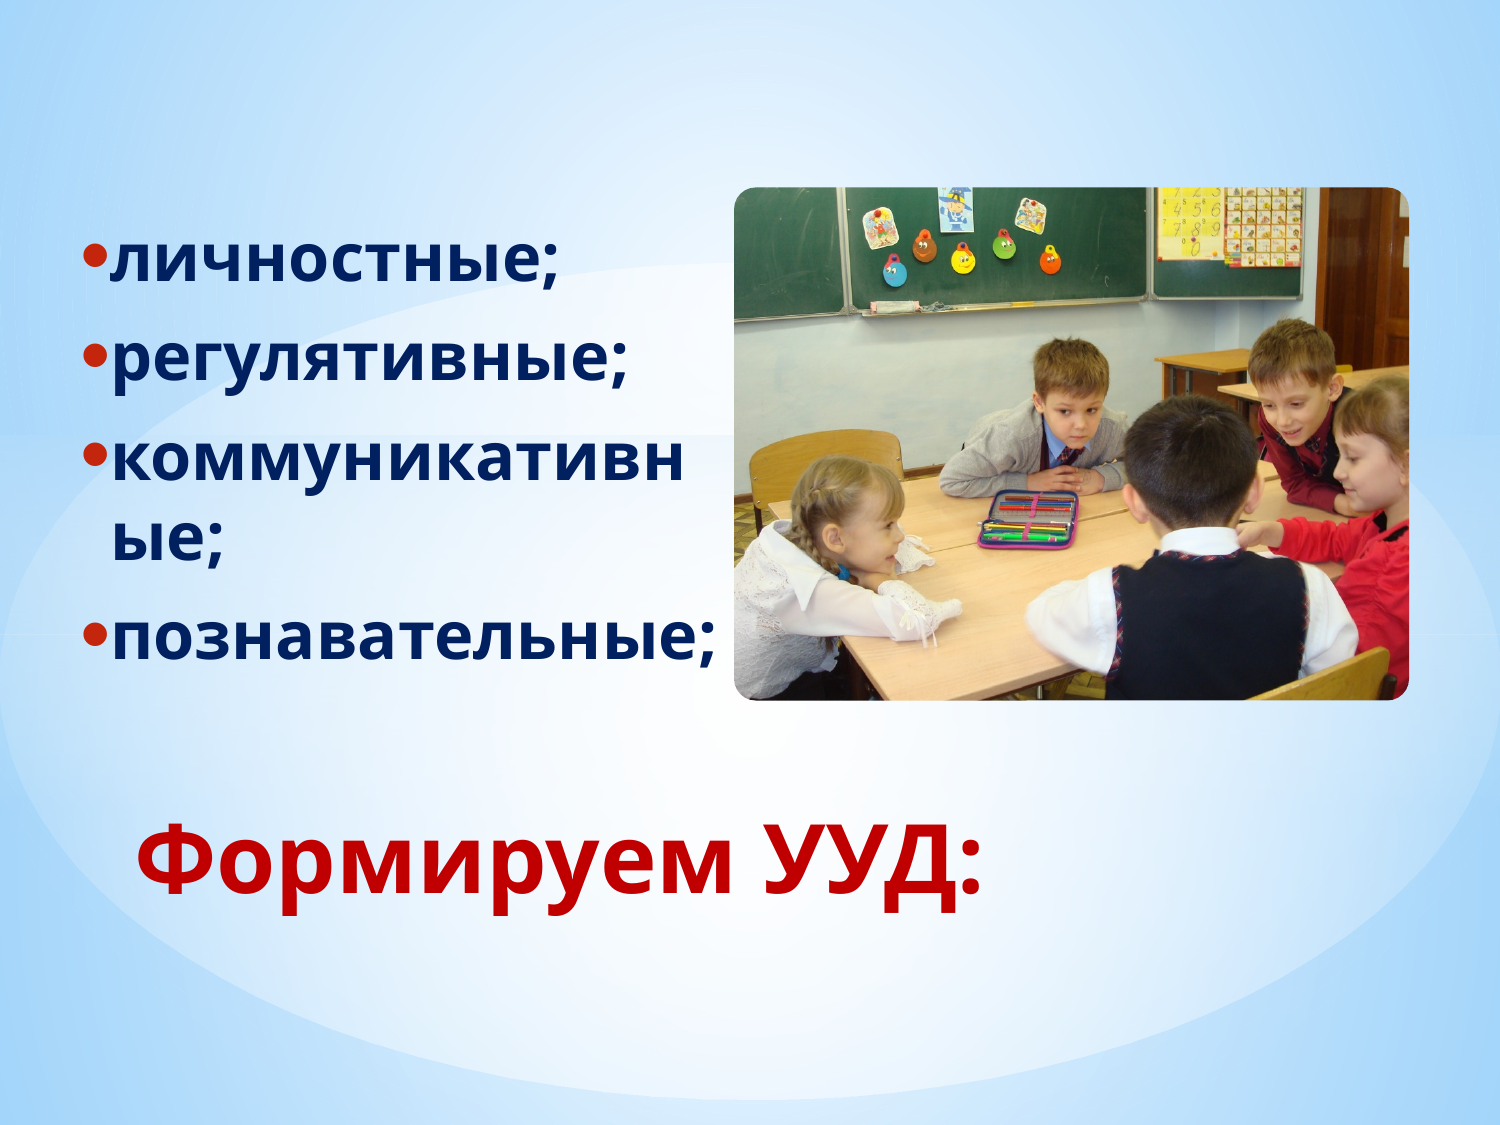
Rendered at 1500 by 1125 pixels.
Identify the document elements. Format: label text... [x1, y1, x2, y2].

title Формируем УУД: [119, 732, 1167, 920]
list личностные; регулятивные; коммуникативные; познавательные; [64, 165, 750, 681]
picture [733, 187, 1410, 701]
